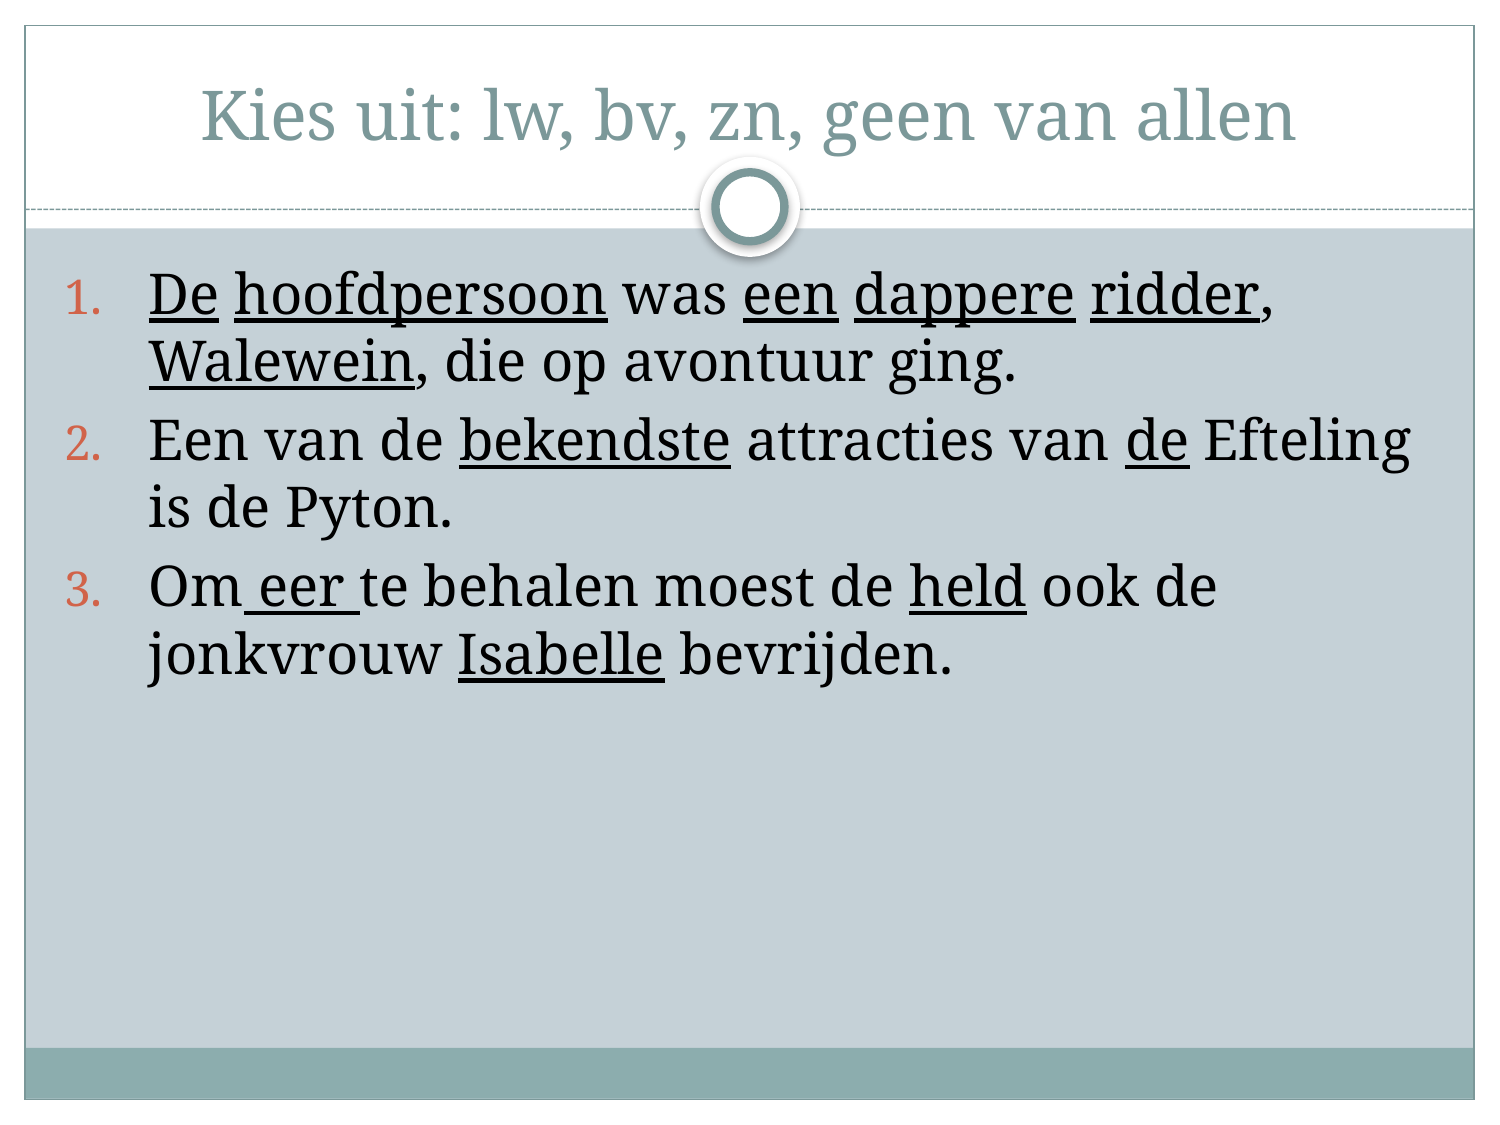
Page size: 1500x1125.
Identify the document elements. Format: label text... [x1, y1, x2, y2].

title Kies uit: lw, bv, zn, geen van allen [49, 37, 1450, 162]
list De hoofdpersoon was een dappere ridder, Walewein, die op avontuur ging. Een van de bekendste attracties van de Efteling is de Pyton. Om eer te behalen moest de held ook de jonkvrouw Isabelle bevrijden. [49, 250, 1445, 1001]
